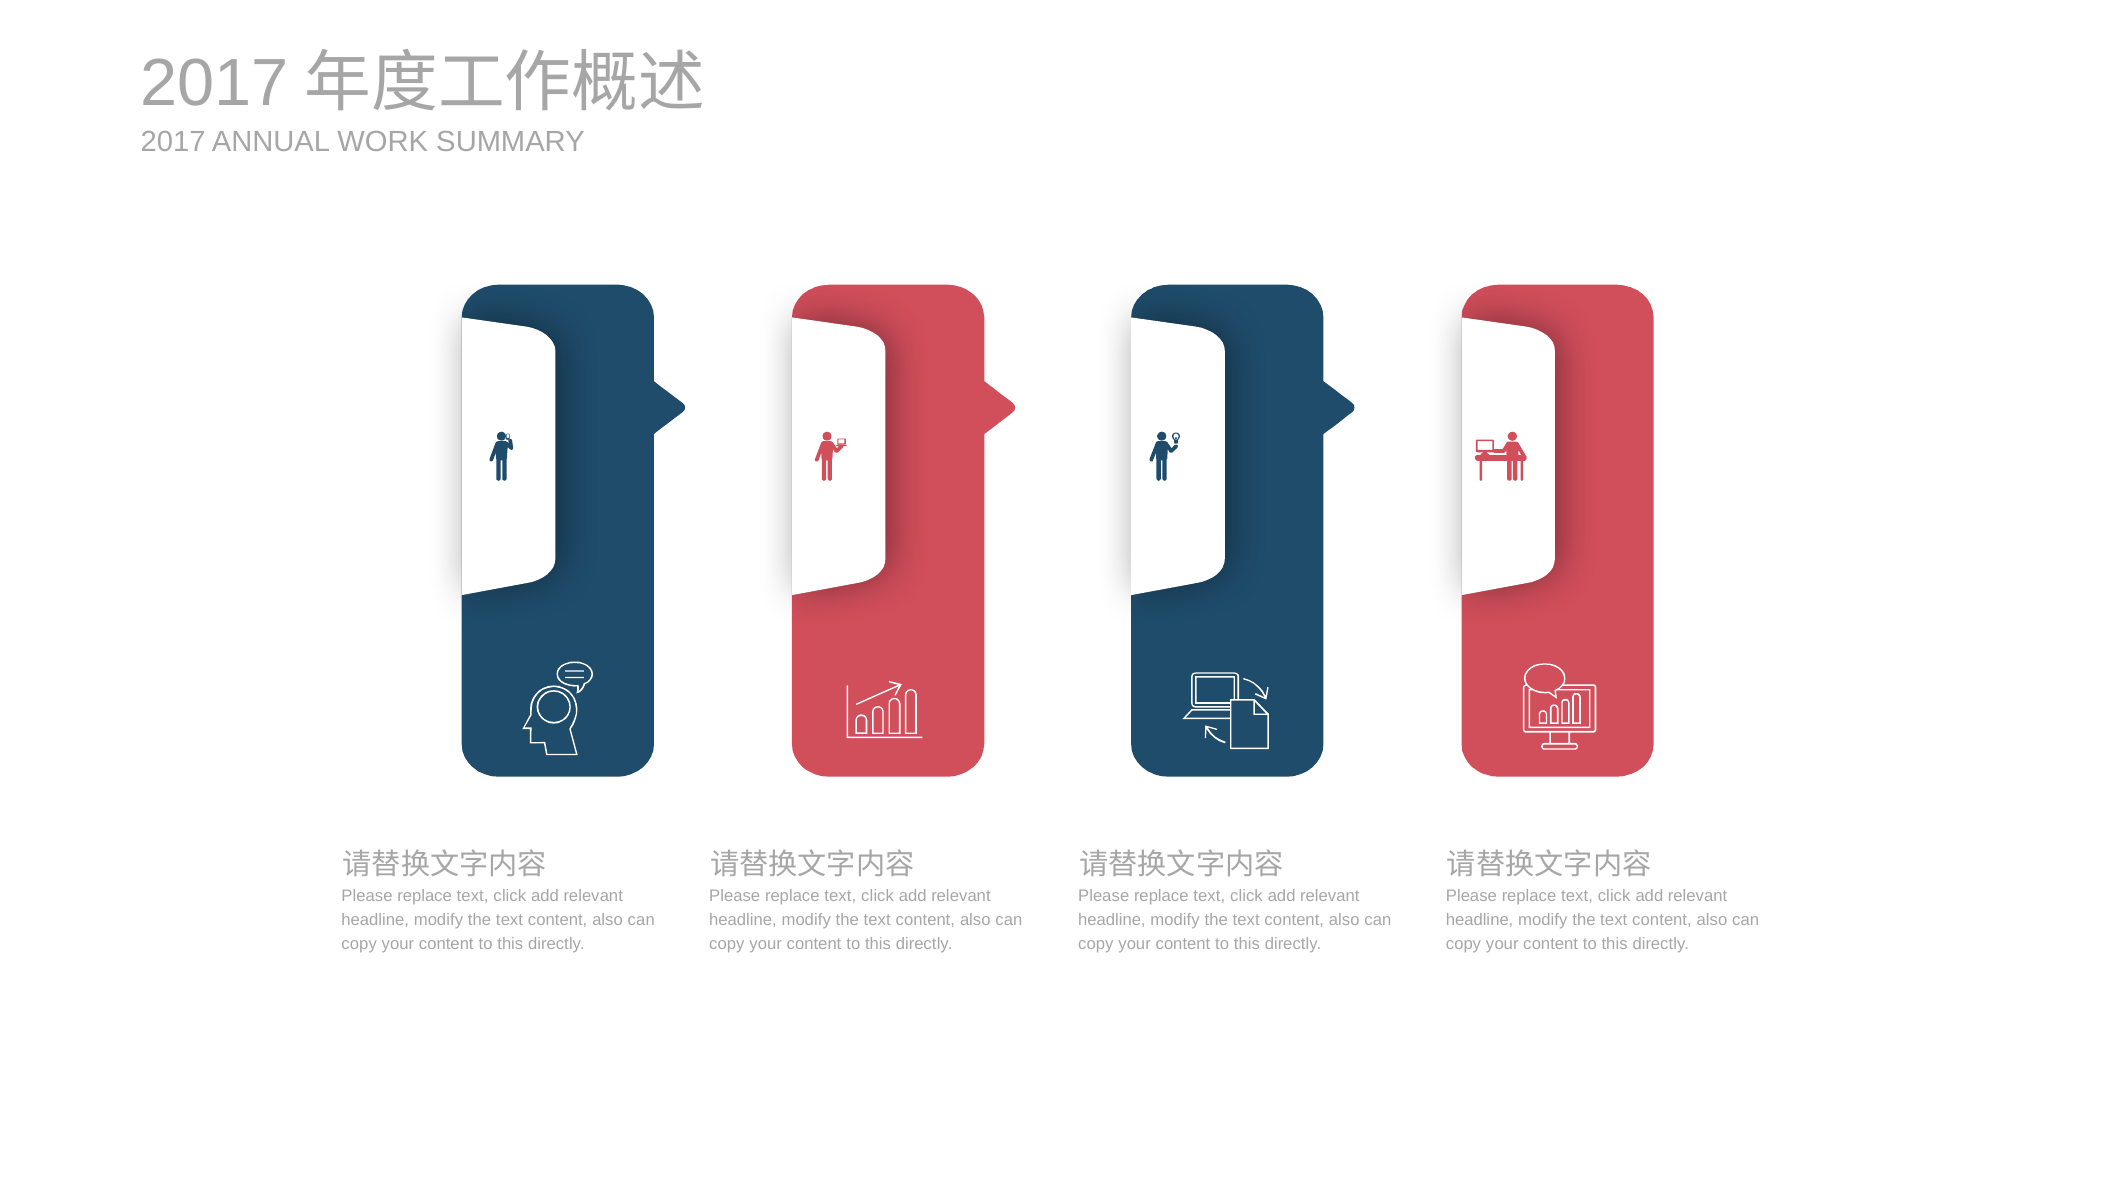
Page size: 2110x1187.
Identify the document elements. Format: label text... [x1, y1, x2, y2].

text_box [1461, 317, 1555, 596]
text_box 请替换文字内容 [1064, 831, 1299, 888]
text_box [1131, 317, 1225, 596]
text_box [1461, 284, 1654, 777]
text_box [522, 661, 1597, 756]
text_box 2017 ANNUAL WORK SUMMARY [140, 122, 602, 158]
text_box [1131, 284, 1355, 661]
text_box [461, 284, 686, 777]
text_box Please replace text, click add relevant headline, modify the text content, also can copy your content to this directly. [1431, 873, 1782, 960]
text_box [1133, 756, 1321, 777]
text_box Please replace text, click add relevant headline, modify the text content, also can copy your content to this directly. [326, 873, 677, 960]
text_box 2017年度工作概述 [140, 38, 789, 119]
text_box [791, 317, 886, 596]
text_box Please replace text, click add relevant headline, modify the text content, also can copy your content to this directly. [694, 873, 1045, 960]
text_box 请替换文字内容 [1432, 831, 1667, 888]
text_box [461, 317, 556, 596]
text_box Please replace text, click add relevant headline, modify the text content, also can copy your content to this directly. [1063, 873, 1414, 960]
text_box [794, 756, 982, 777]
text_box [791, 284, 1016, 661]
text_box 请替换文字内容 [695, 831, 930, 888]
text_box 请替换文字内容 [327, 831, 563, 888]
